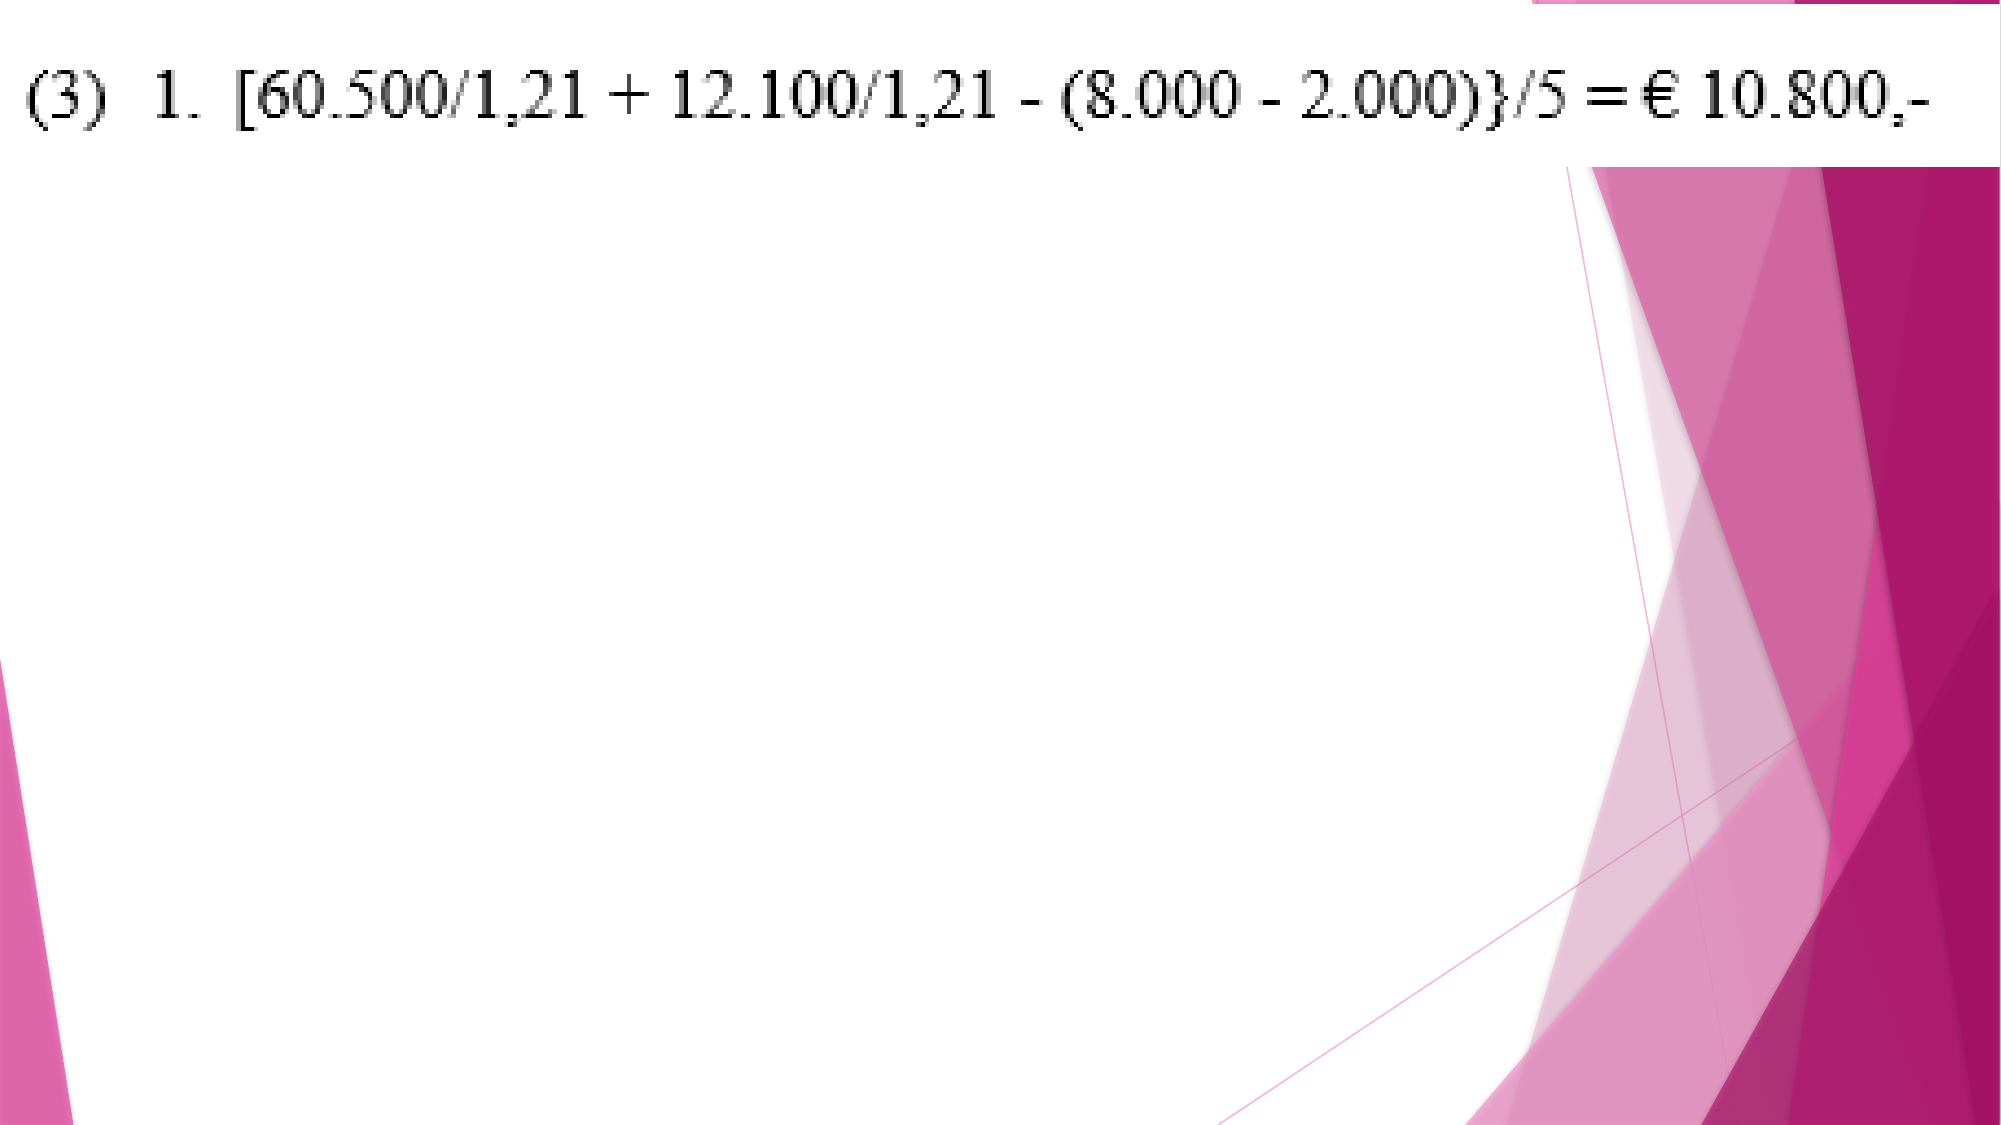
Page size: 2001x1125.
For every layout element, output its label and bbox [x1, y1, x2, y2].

picture [0, 3, 2000, 168]
